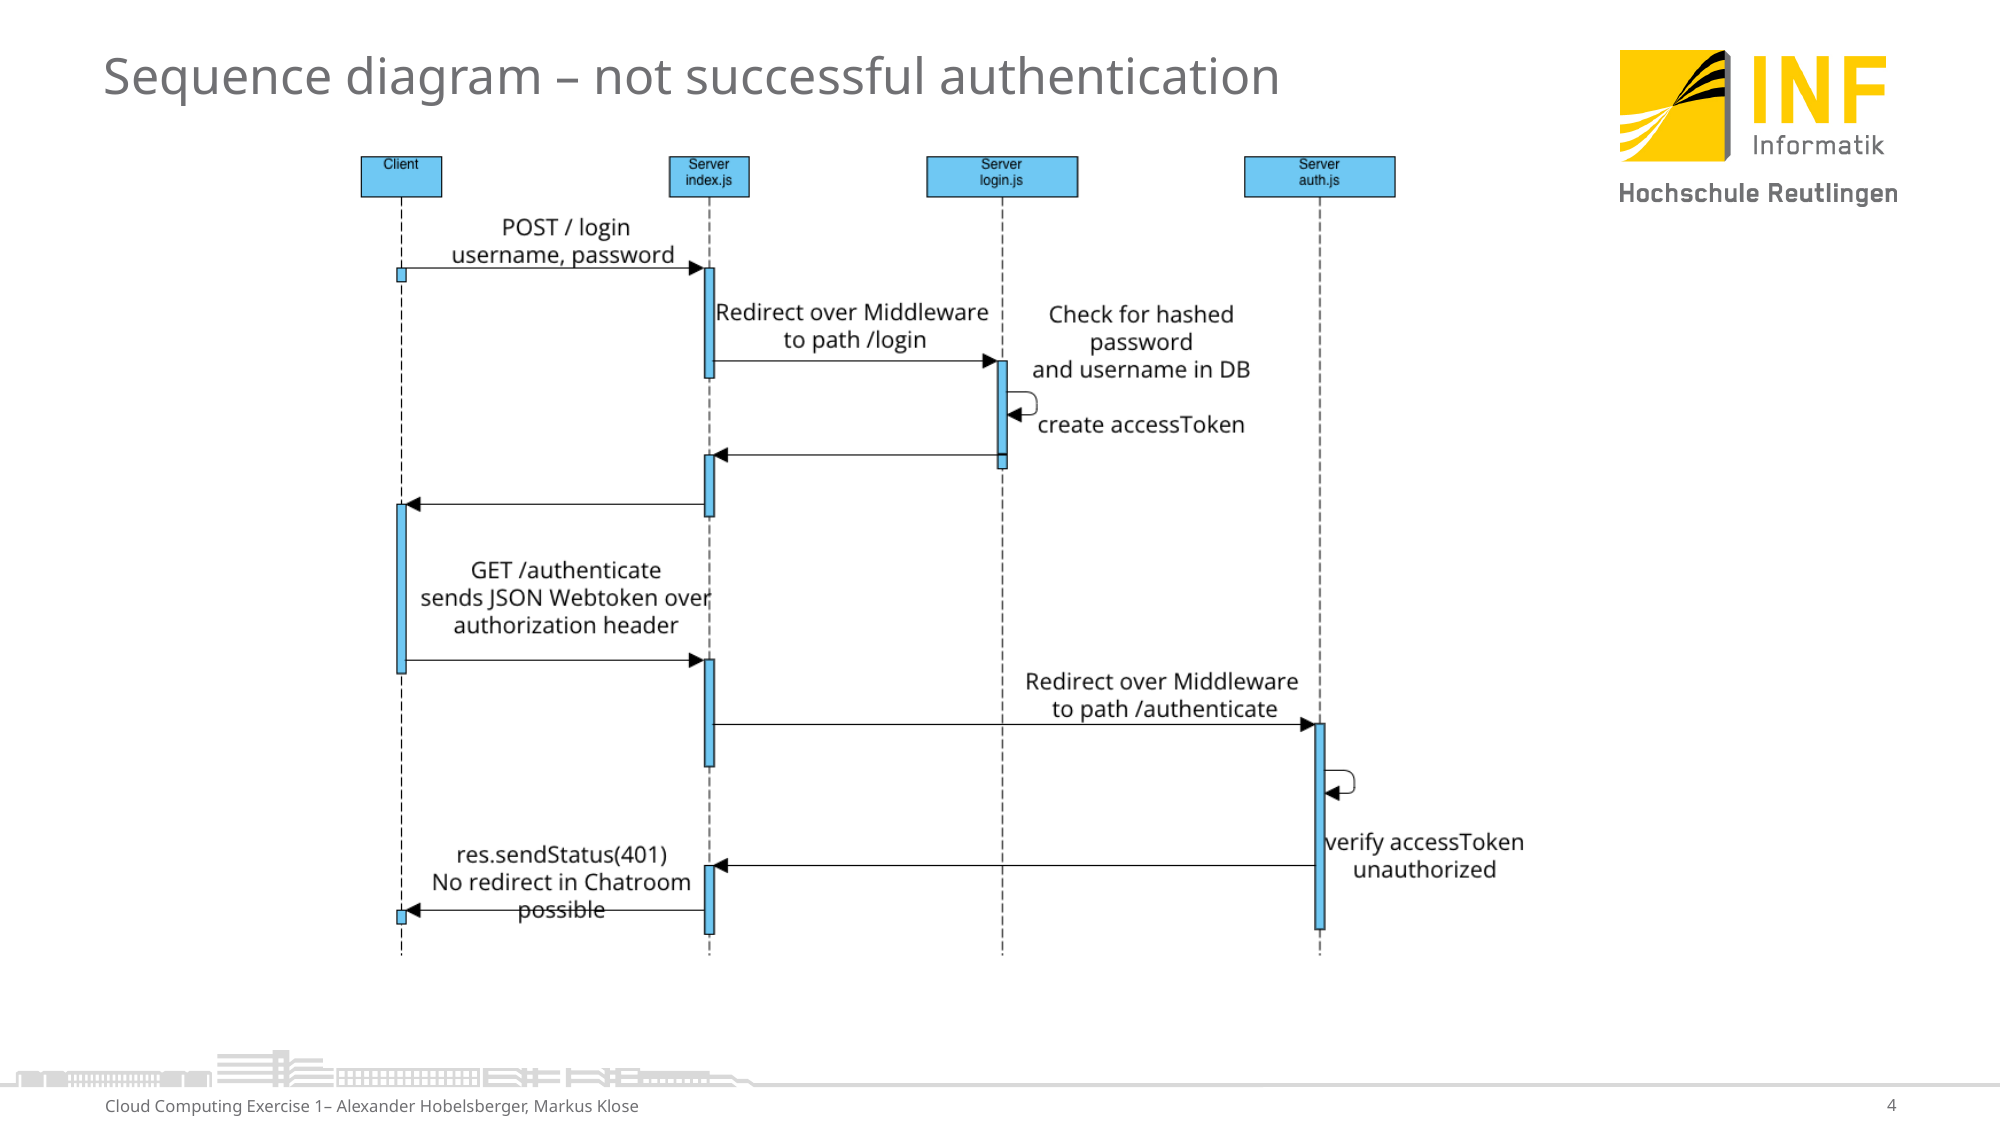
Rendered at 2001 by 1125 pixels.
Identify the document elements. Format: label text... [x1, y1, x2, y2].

picture [323, 114, 1547, 1068]
footer Cloud Computing Exercise 1– Alexander Hobelsberger, Markus Klose [105, 1087, 1576, 1125]
picture [1620, 50, 1897, 207]
slide_number 4 [1752, 1087, 1897, 1125]
title Sequence diagram – not successful authentication [103, 51, 1473, 164]
